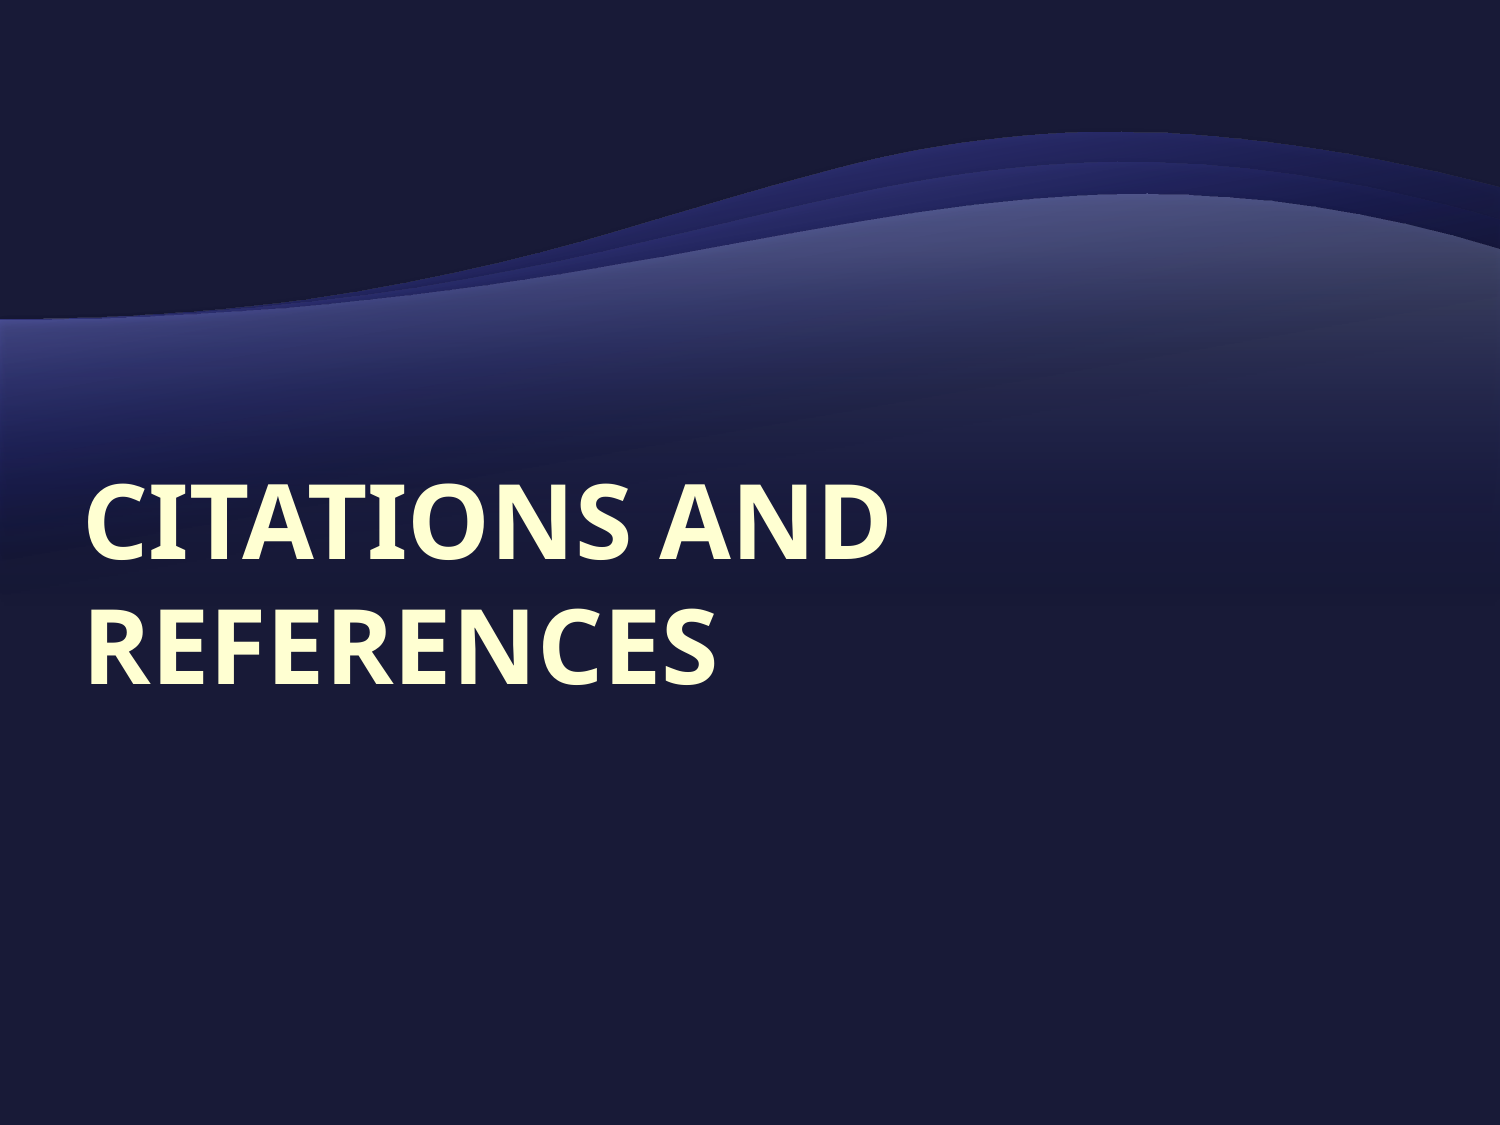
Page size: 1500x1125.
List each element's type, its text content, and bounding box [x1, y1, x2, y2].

title Citations and references [82, 455, 1433, 811]
